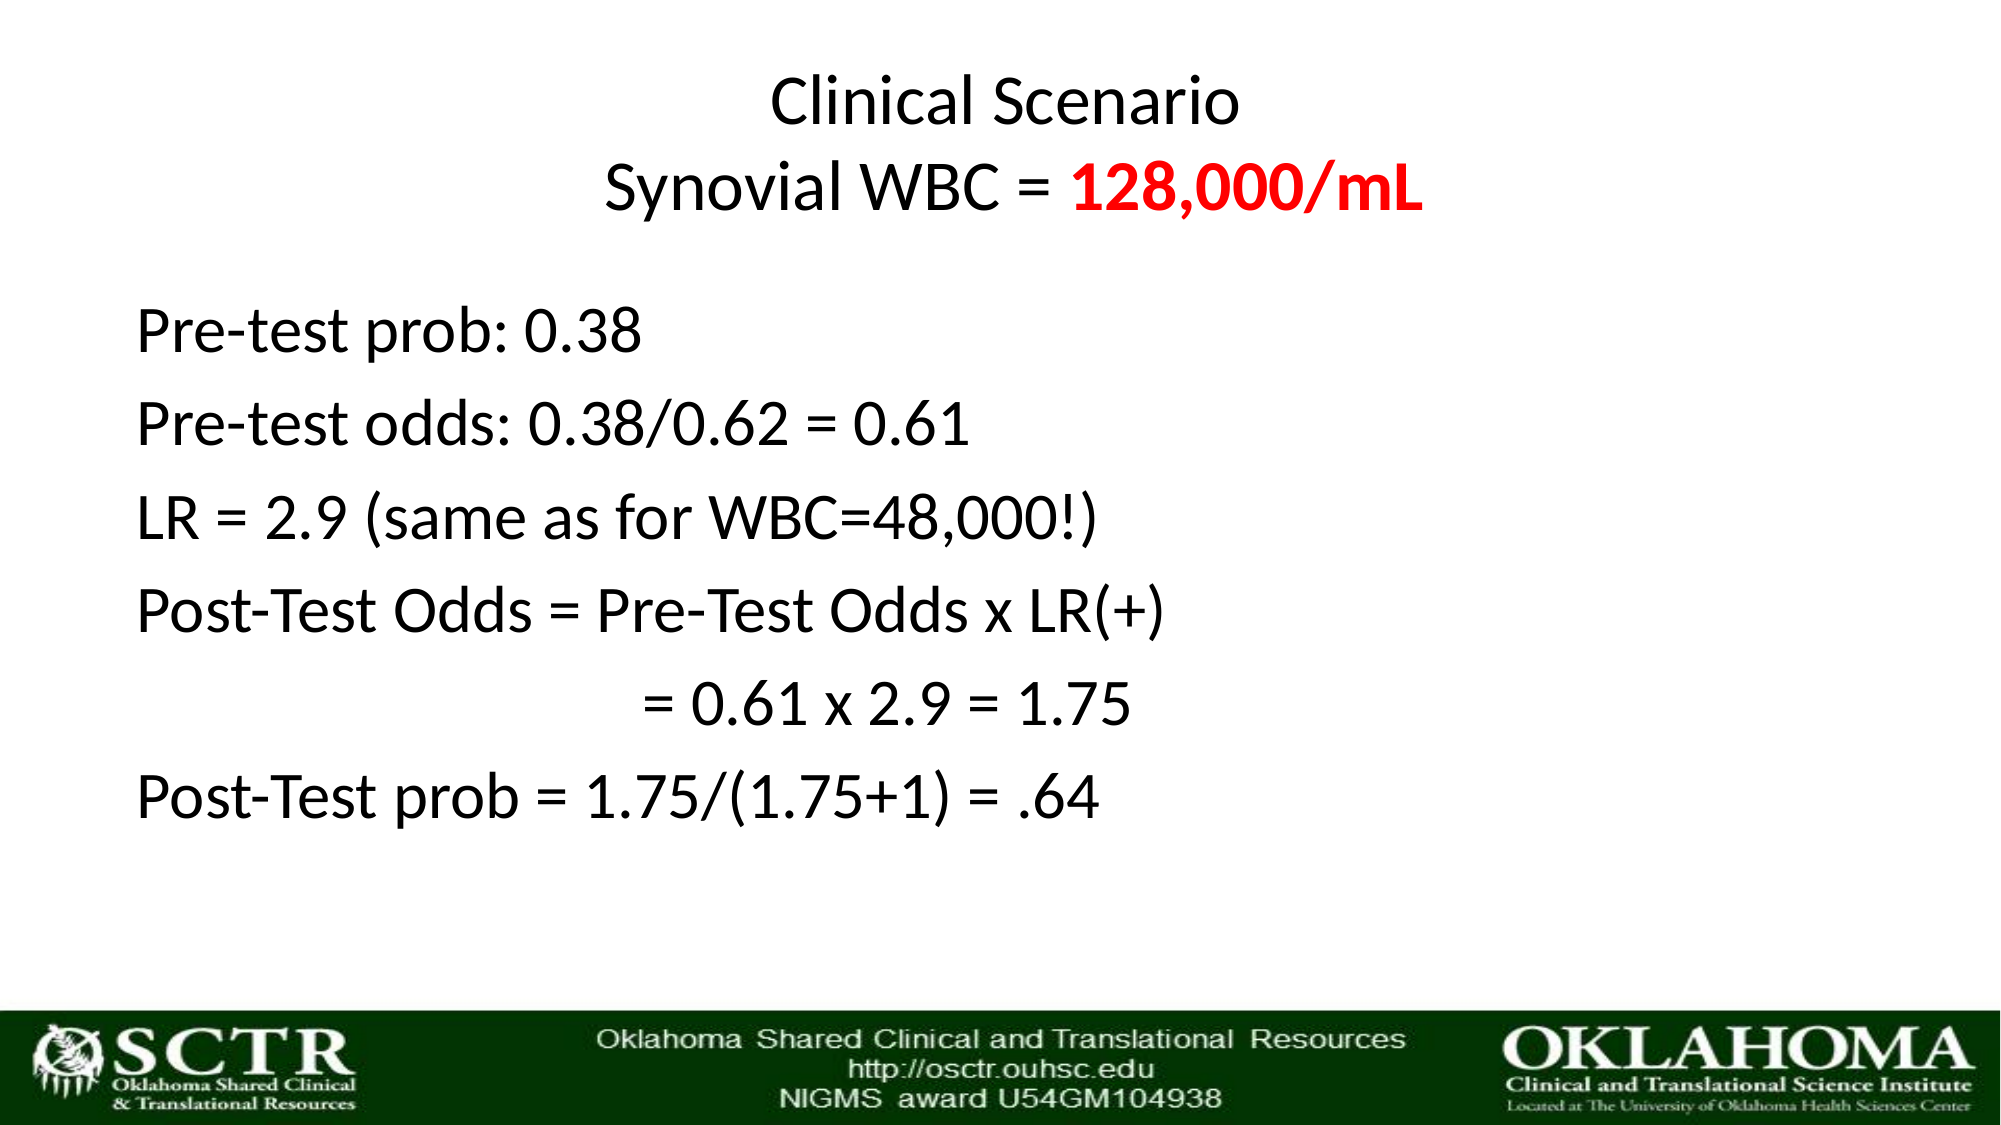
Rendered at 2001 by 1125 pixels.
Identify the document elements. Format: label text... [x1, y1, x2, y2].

picture [0, 0, 2001, 1125]
title Clinical Scenario Synovial WBC = 128,000/mL [324, 45, 1688, 233]
list Pre-test prob: 0.38 Pre-test odds: 0.38/0.62 = 0.61 LR = 2.9 (same as for WBC=48,000!) Post-Test Odds = Pre-Test Odds x LR(+) = 0.61 x 2.9 = 1.75 Post-Test prob = 1.75/(1.75+1) = .64 [121, 278, 1882, 902]
